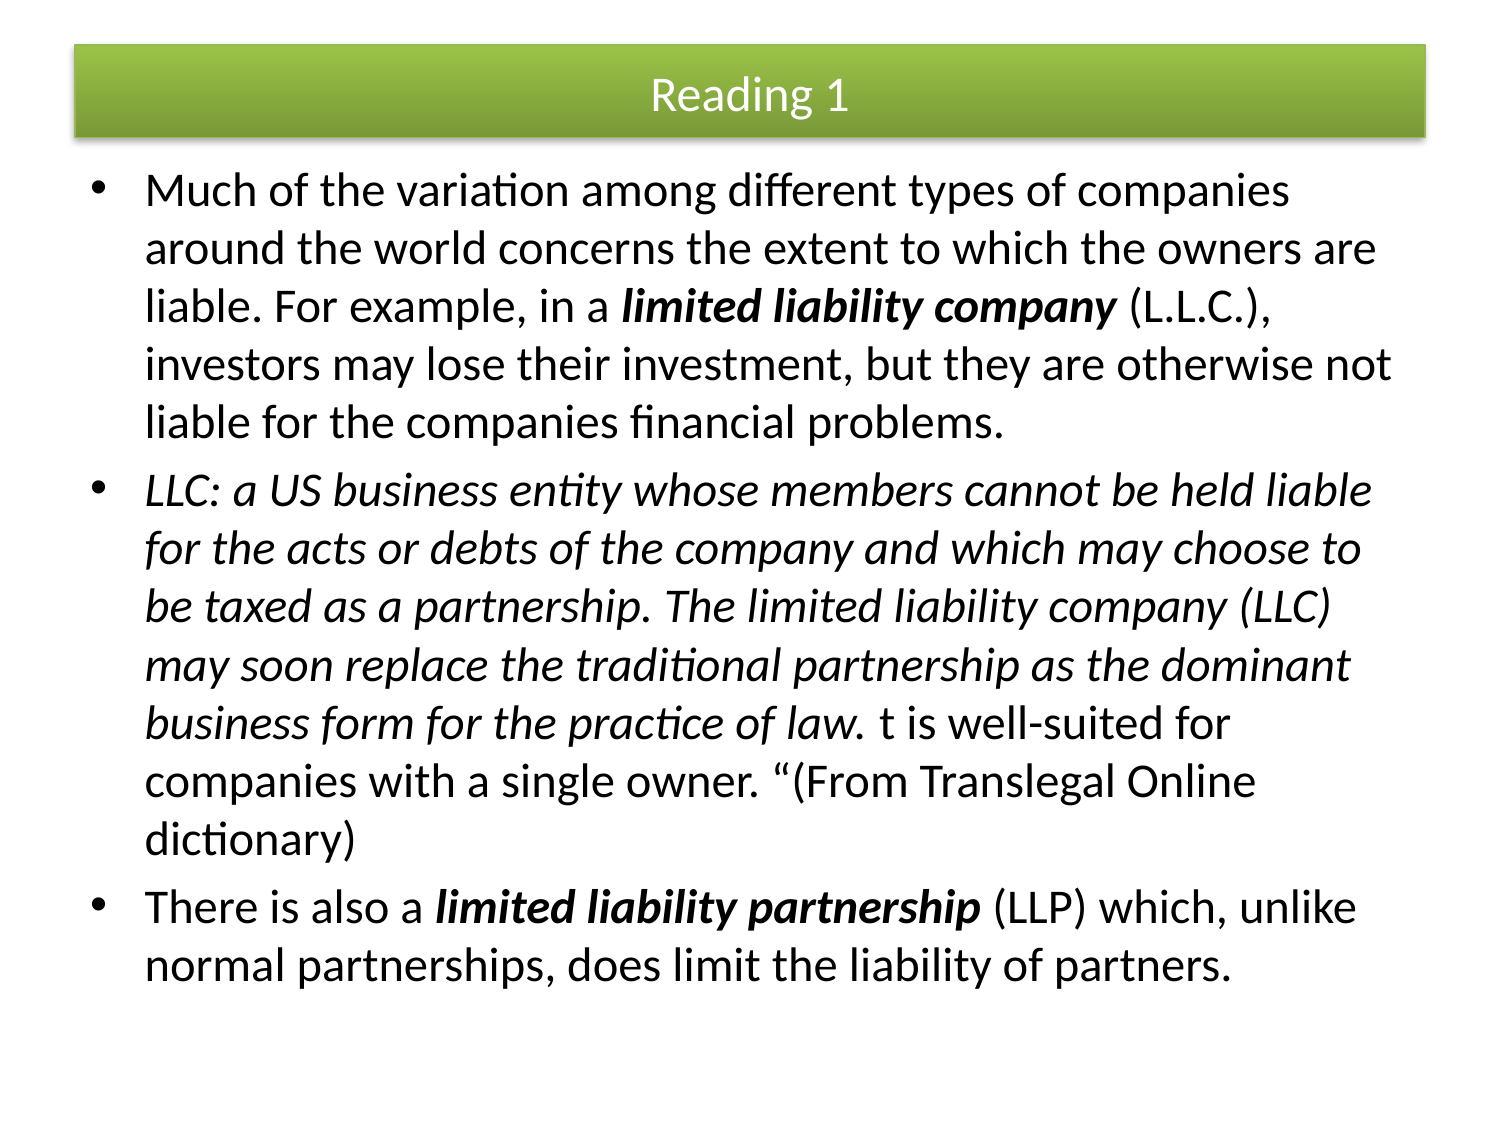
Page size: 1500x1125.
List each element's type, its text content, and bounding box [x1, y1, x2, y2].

title Reading 1 [74, 44, 1426, 138]
list Much of the variation among different types of companies around the world concerns the extent to which the owners are liable. For example, in a limited liability company (L.L.C.), investors may lose their investment, but they are otherwise not liable for the companies financial problems. LLC: a US business entity whose members cannot be held liable for the acts or debts of the company and which may choose to be taxed as a partnership. The limited liability company (LLC) may soon replace the traditional partnership as the dominant business form for the practice of law. t is well-suited for companies with a single owner. “(From Translegal Online dictionary) There is also a limited liability partnership (LLP) which, unlike normal partnerships, does limit the liability of partners. [75, 149, 1425, 1005]
